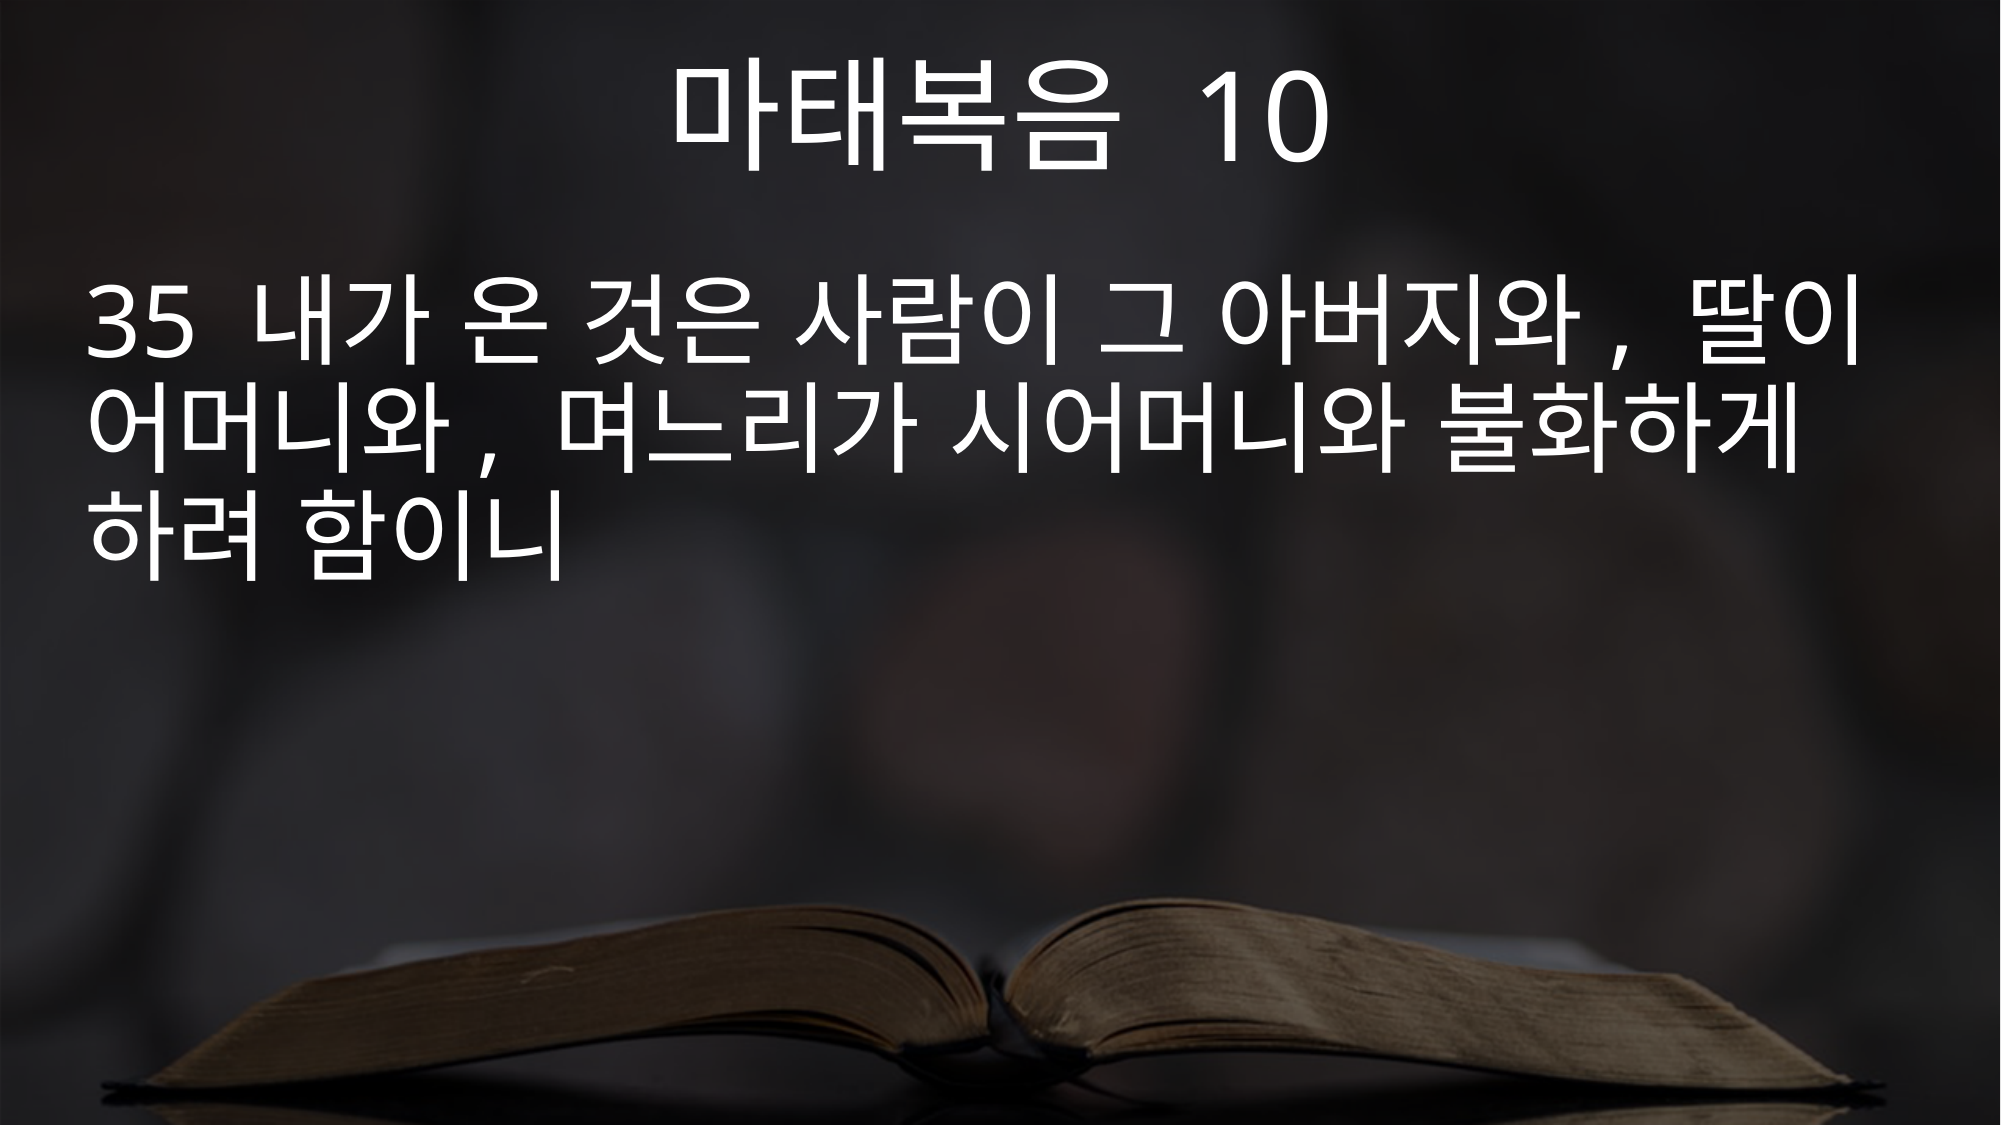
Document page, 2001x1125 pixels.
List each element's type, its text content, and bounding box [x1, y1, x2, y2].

picture [0, 0, 2001, 1125]
list 35 내가 온 것은 사람이 그 아버지와, 딸이 어머니와, 며느리가 시어머니와 불화하게 하려 함이니 [69, 263, 1953, 423]
footer 마태복음 10 [0, 32, 2000, 192]
